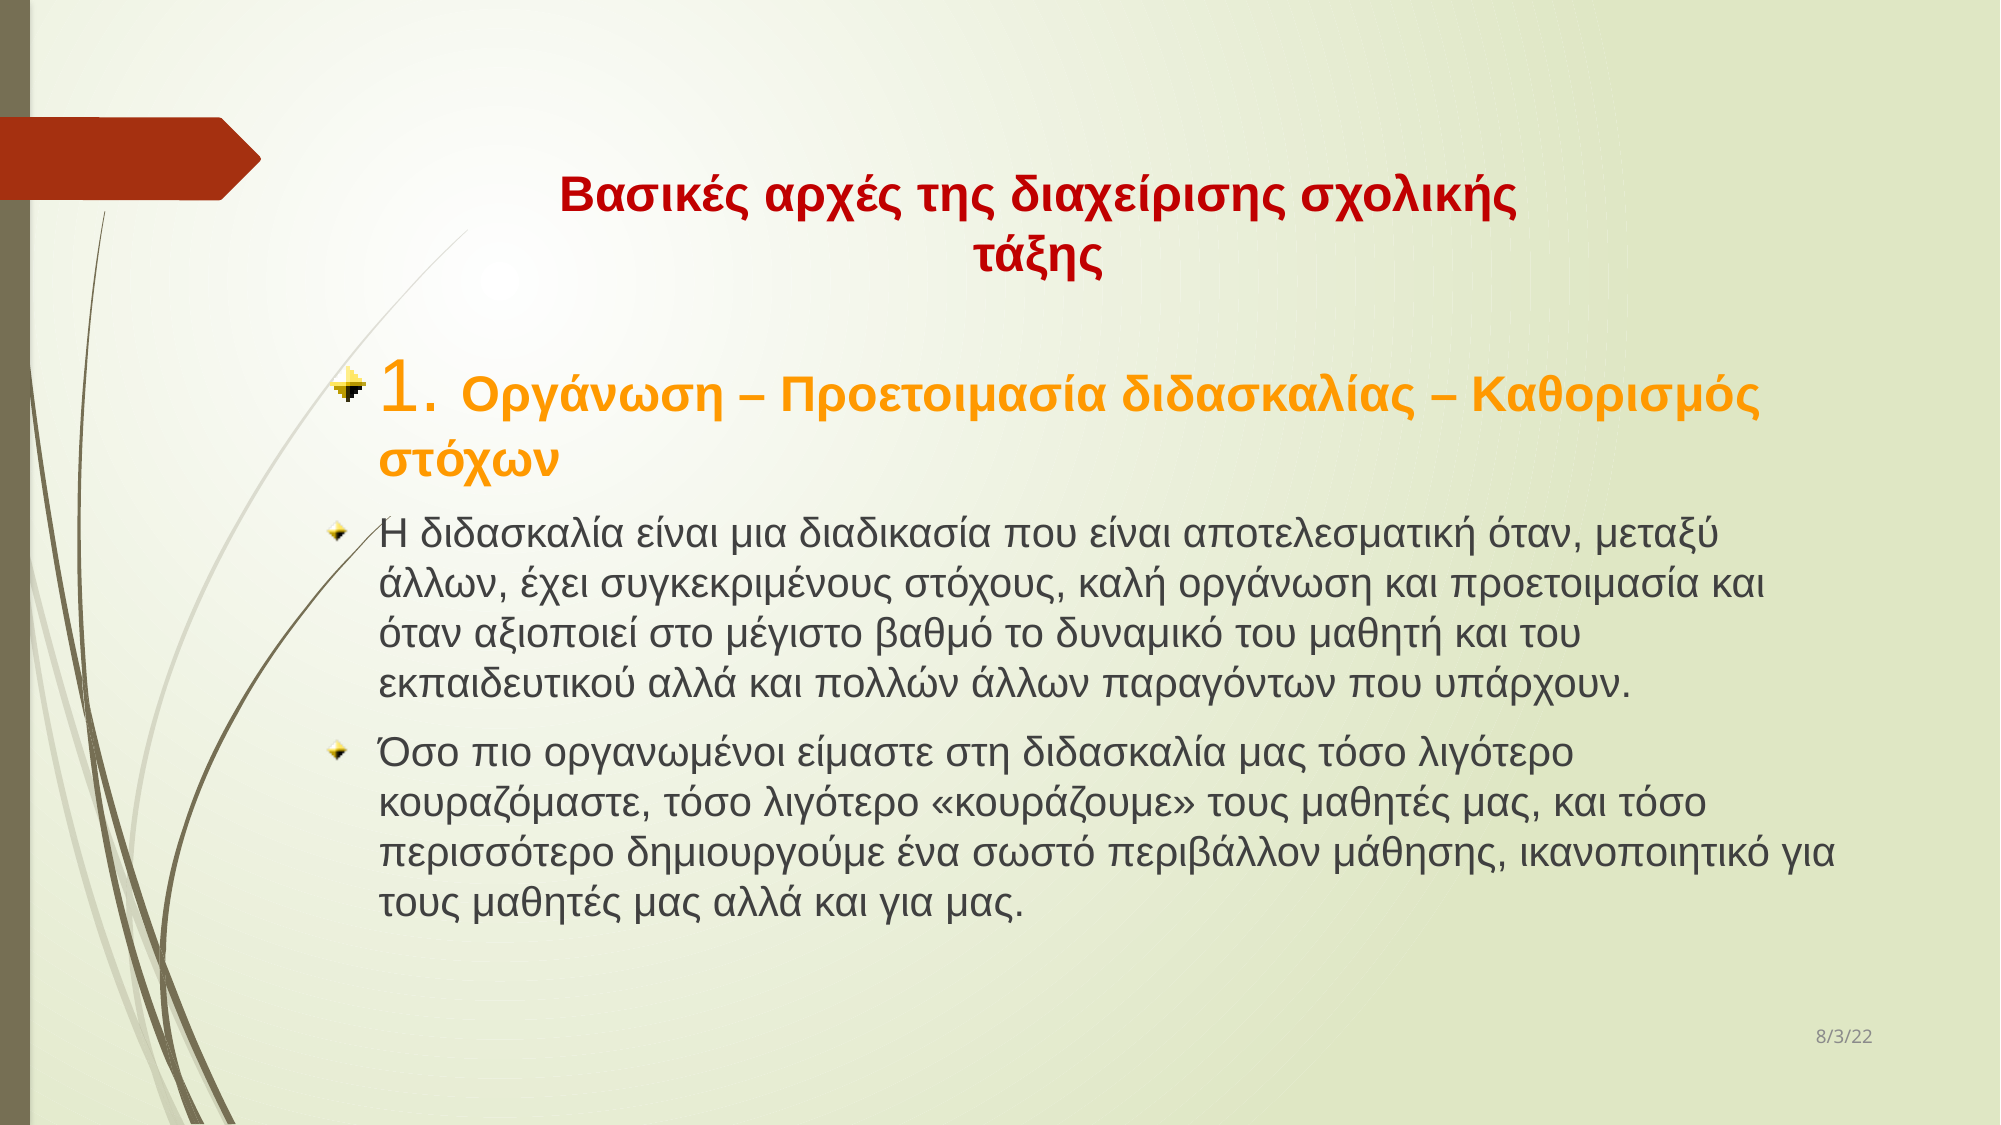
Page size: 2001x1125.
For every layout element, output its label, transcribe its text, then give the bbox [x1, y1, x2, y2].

list 1. Οργάνωση – Προετοιμασία διδασκαλίας – Καθορισμός στόχων Η διδασκαλία είναι μια διαδικασία που είναι αποτελεσματική όταν, μεταξύ άλλων, έχει συγκεκριμένους στόχους, καλή οργάνωση και προετοιμασία και όταν αξιοποιεί στο μέγιστο βαθμό το δυναμικό του μαθητή και του εκπαιδευτικού αλλά και πολλών άλλων παραγόντων που υπάρχουν. Όσο πιο οργανωμένοι είμαστε στη διδασκαλία μας τόσο λιγότερο κουραζόμαστε, τόσο λιγότερο «κουράζουμε» τους μαθητές μας, και τόσο περισσότερο δημιουργούμε ένα σωστό περιβάλλον μάθησης, ικανοποιητικό για τους μαθητές μας αλλά και για μας. [308, 329, 1853, 1043]
picture [323, 358, 370, 406]
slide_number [1699, 1005, 1888, 1067]
picture [323, 517, 350, 544]
title Βασικές αρχές της διαχείρισης σχολικής τάξης [483, 134, 1596, 290]
picture [323, 736, 350, 763]
